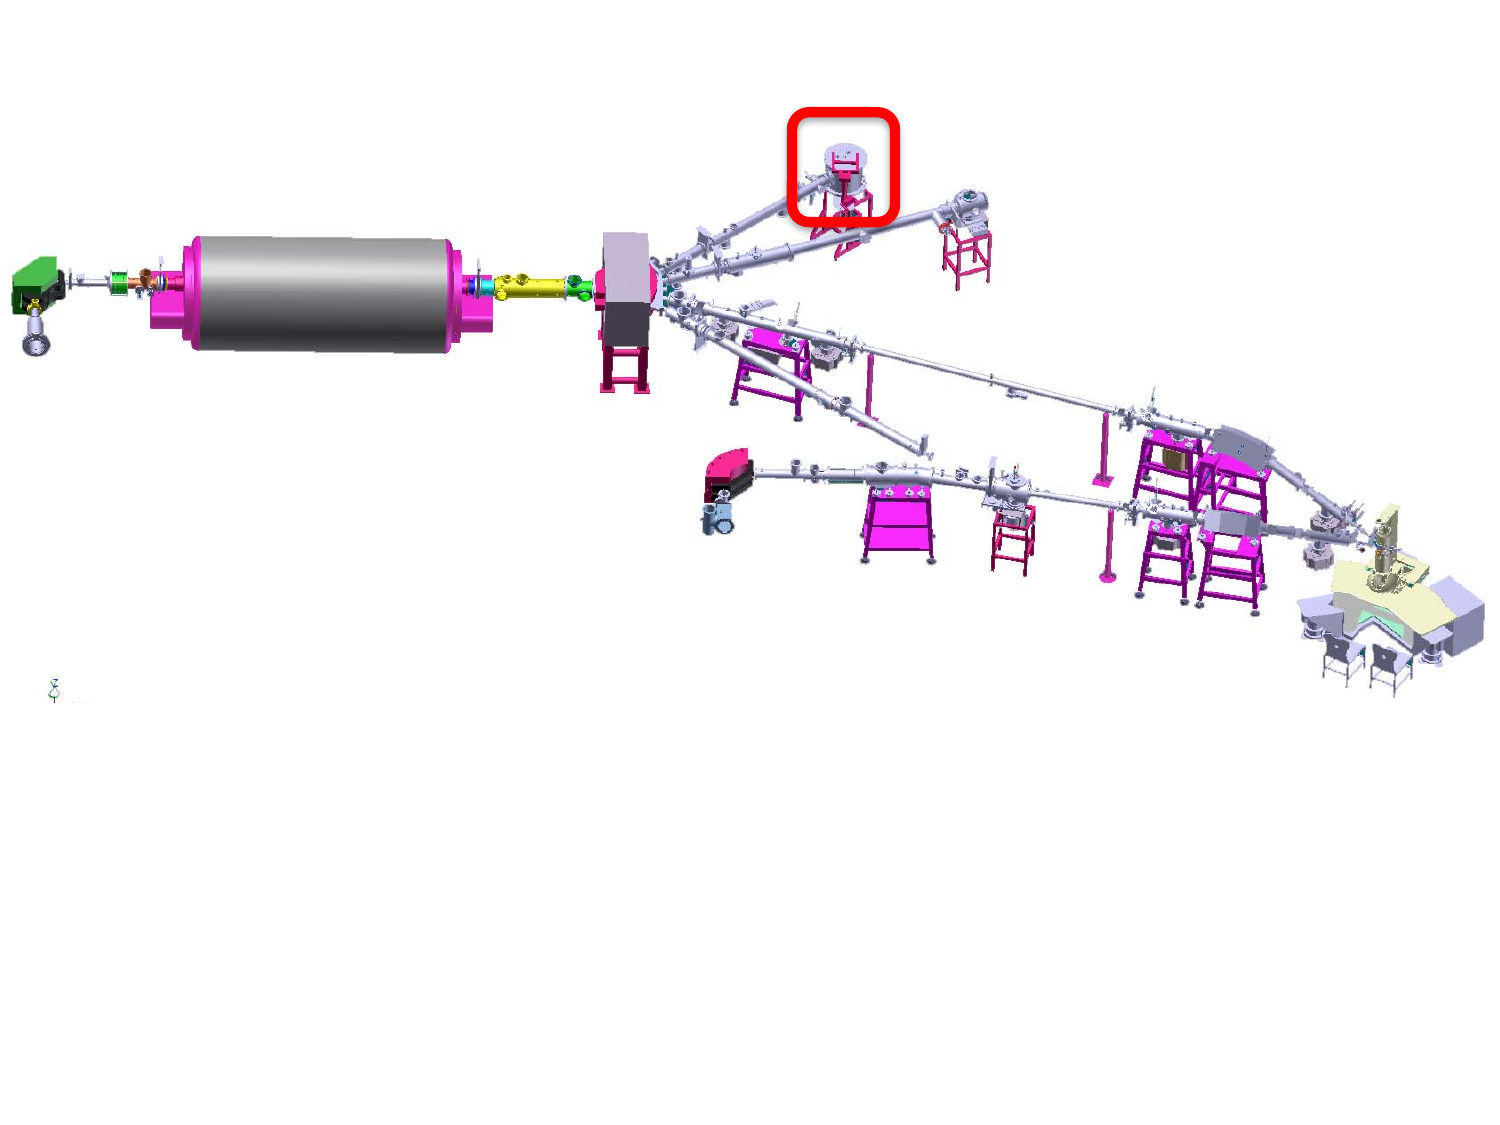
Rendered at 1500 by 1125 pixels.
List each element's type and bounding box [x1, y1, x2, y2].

picture [7, 111, 1494, 704]
